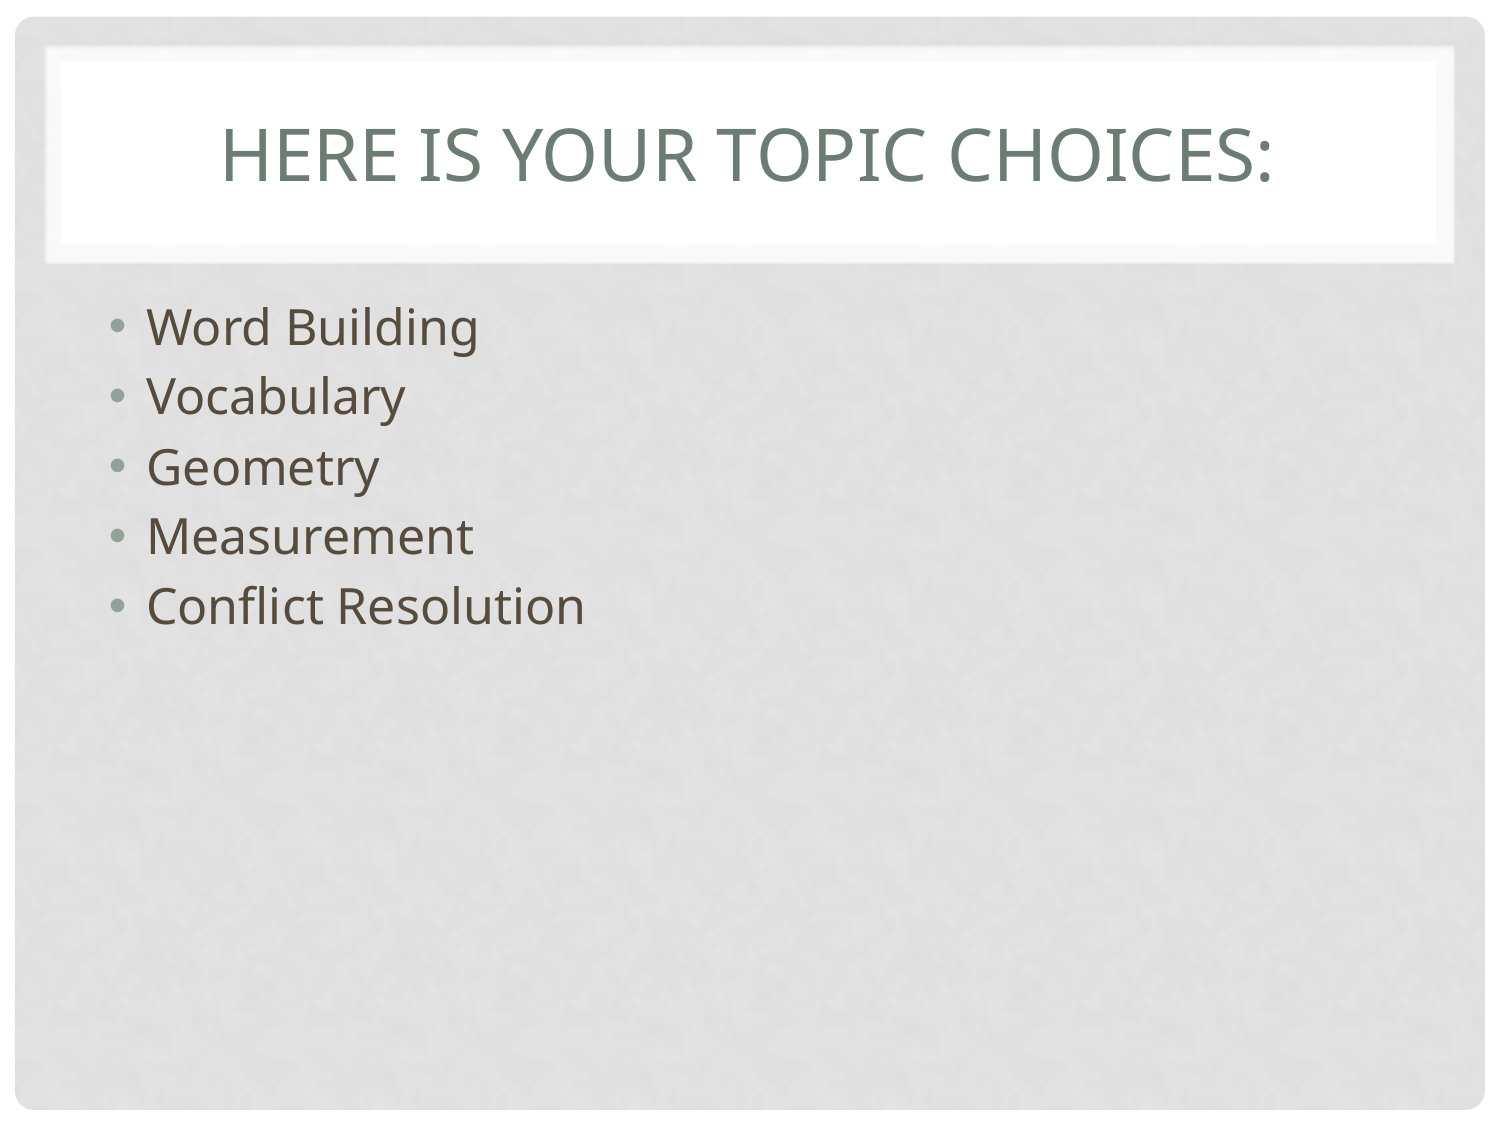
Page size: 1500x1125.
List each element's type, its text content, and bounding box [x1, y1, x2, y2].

list Word Building Vocabulary Geometry Measurement Conflict Resolution [75, 287, 1425, 1005]
title Here is your topic choices: [69, 66, 1425, 238]
